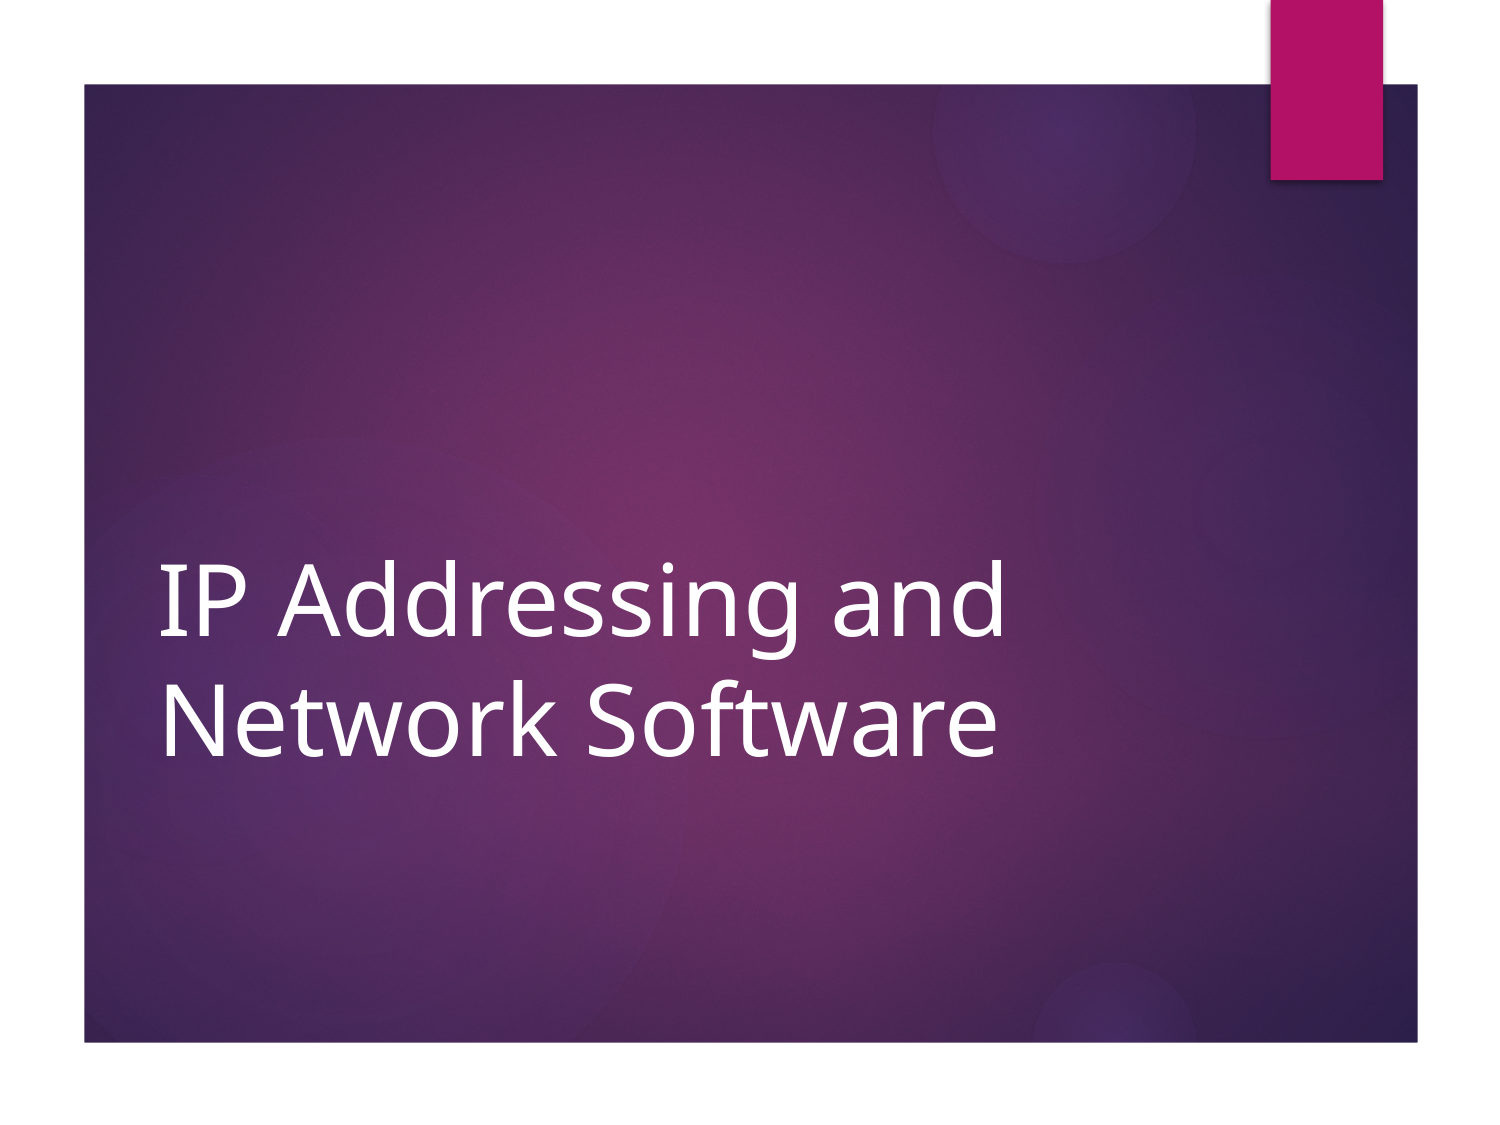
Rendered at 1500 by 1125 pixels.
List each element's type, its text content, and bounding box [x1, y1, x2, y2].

title IP Addressing and Network Software [142, 365, 1113, 784]
